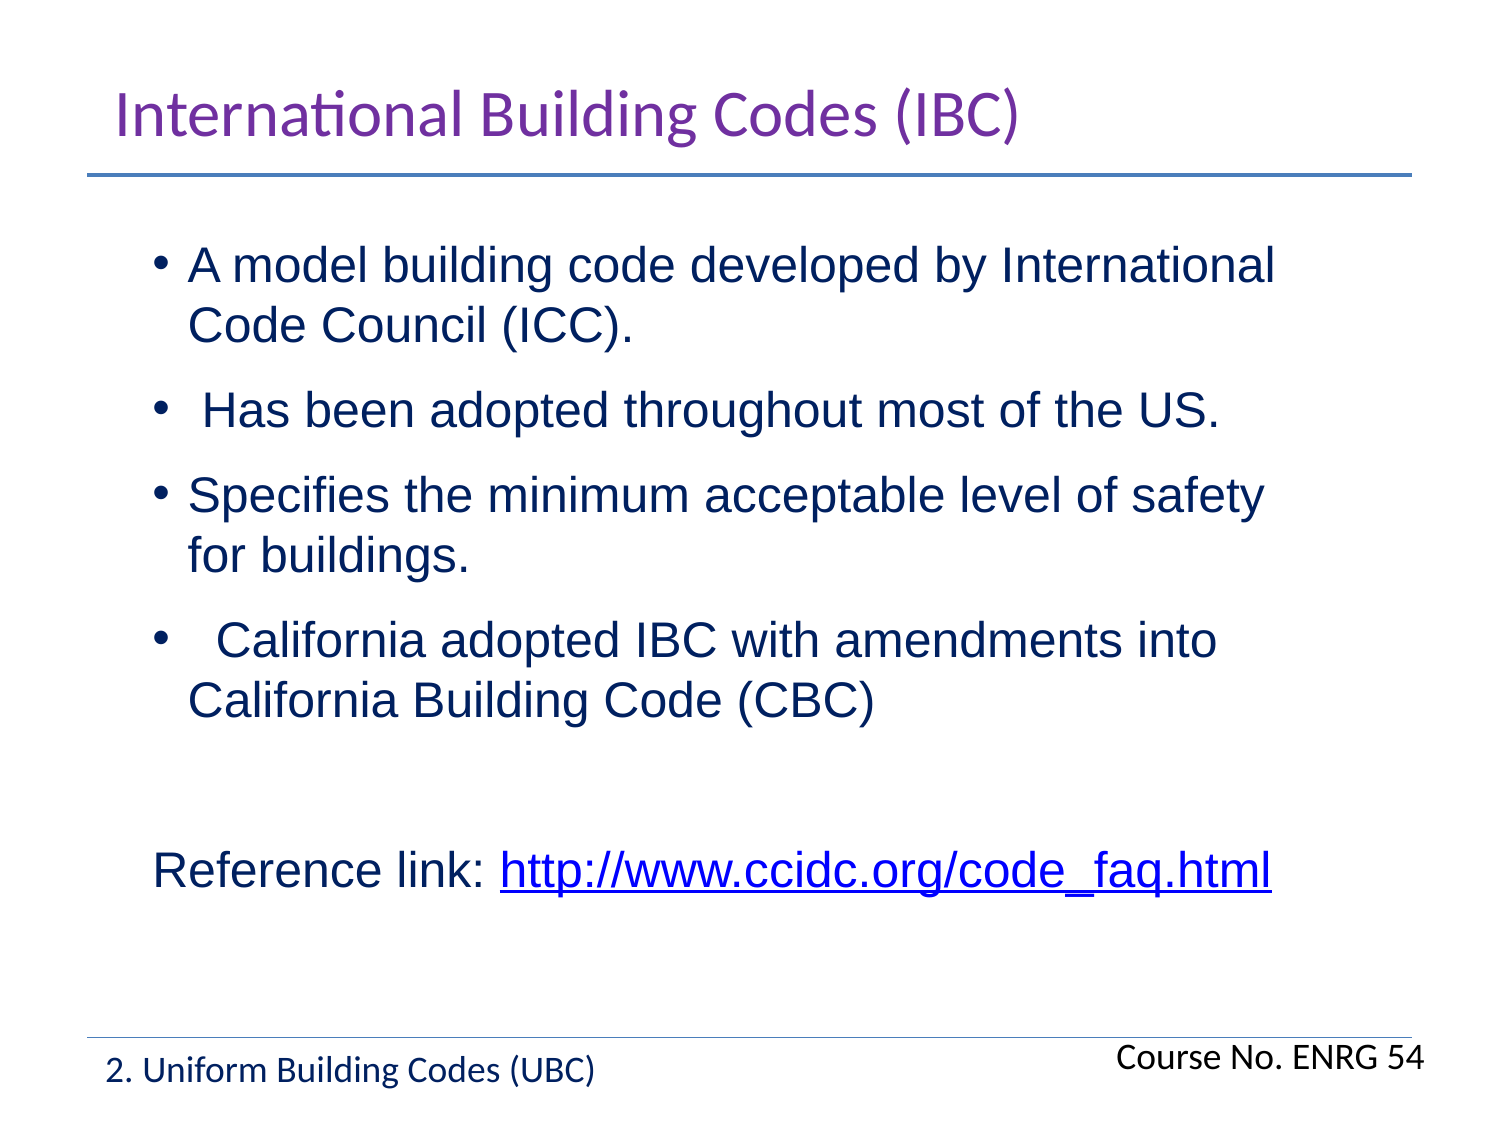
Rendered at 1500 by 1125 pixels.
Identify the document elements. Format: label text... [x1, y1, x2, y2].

text_box 2. Uniform Building Codes (UBC) [90, 1046, 612, 1098]
text_box A model building code developed by International Code Council (ICC). Has been adopted throughout most of the US. Specifies the minimum acceptable level of safety for buildings. California adopted IBC with amendments into California Building Code (CBC) Reference link: http://www.ccidc.org/code_faq.html [137, 224, 1300, 905]
text_box Course No. ENRG 54 [1101, 1024, 1441, 1085]
text_box International Building Codes (IBC) [99, 62, 1400, 158]
